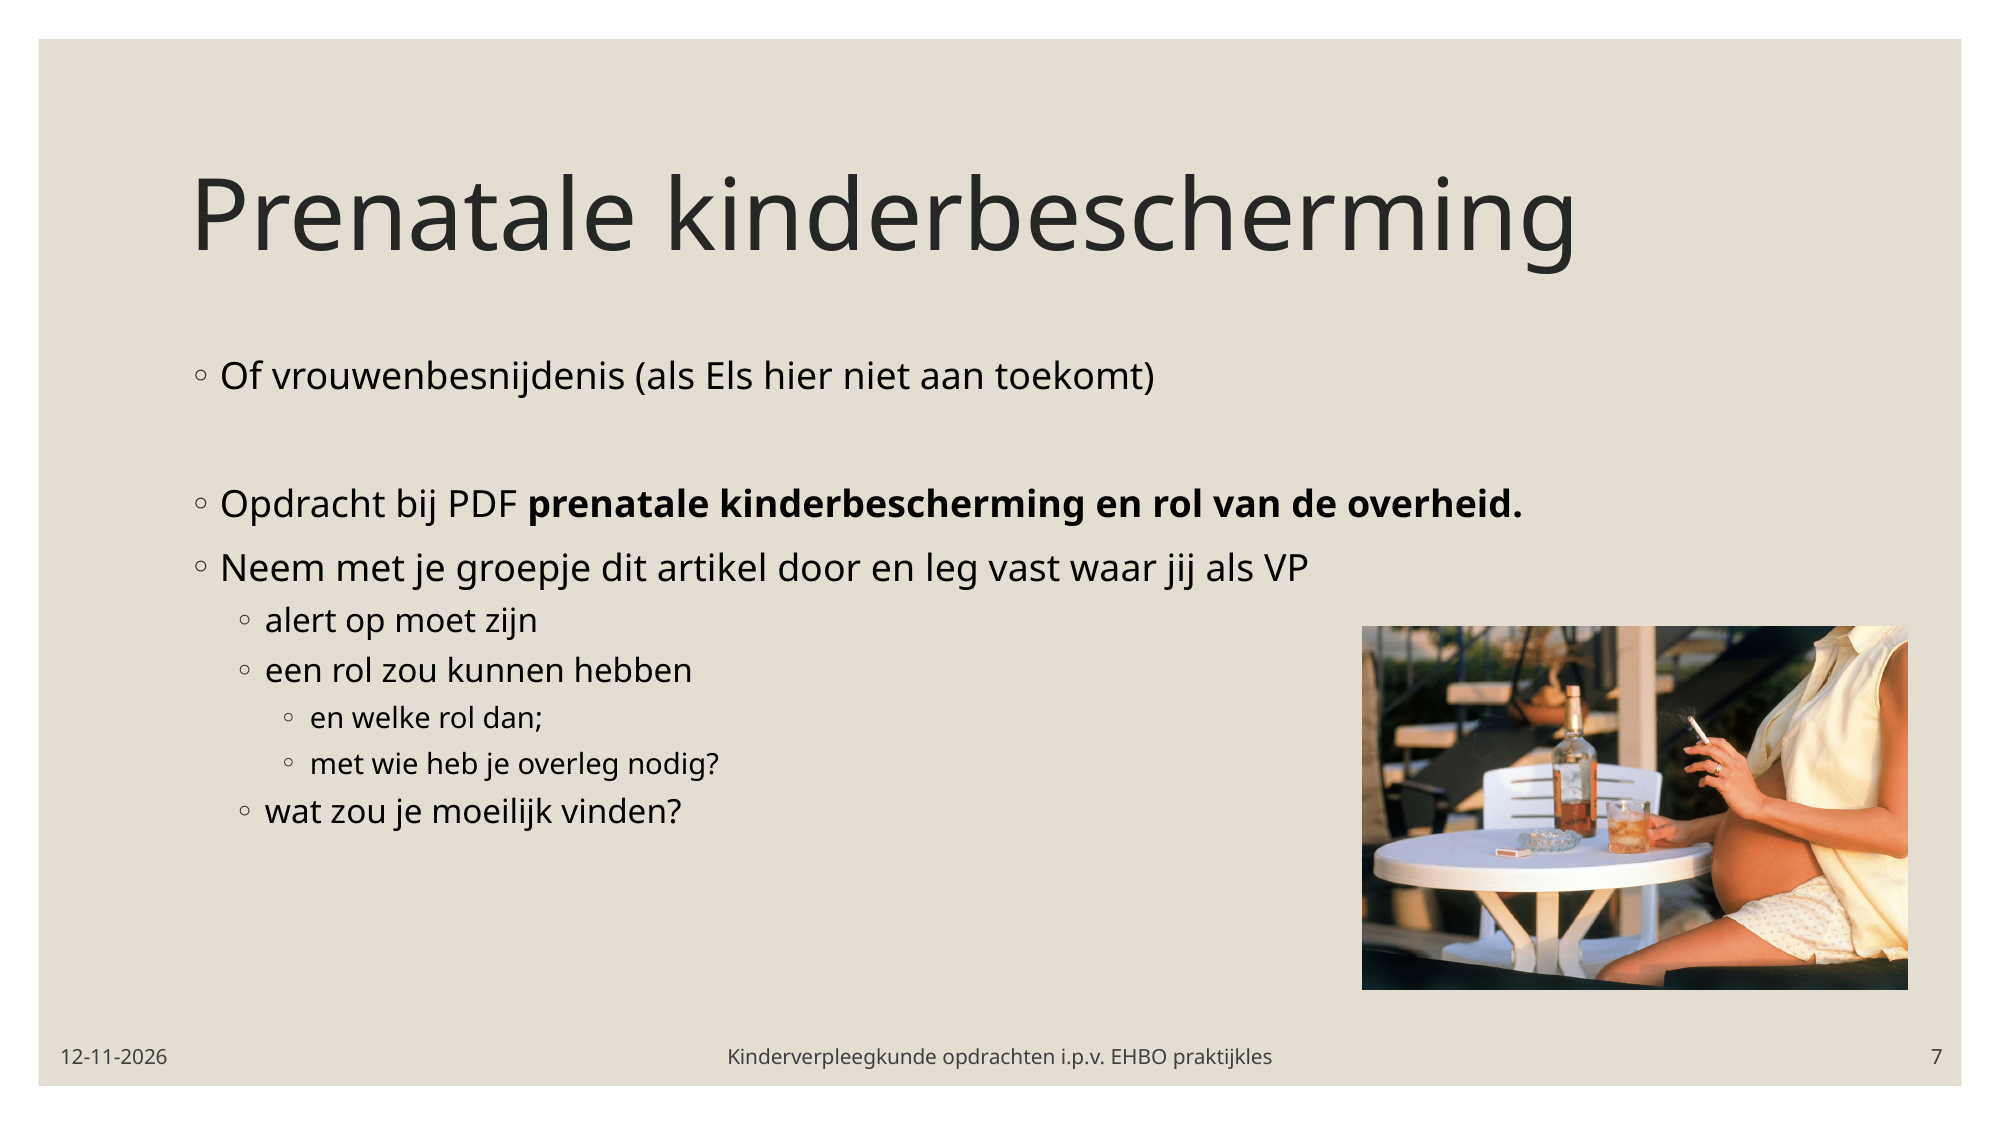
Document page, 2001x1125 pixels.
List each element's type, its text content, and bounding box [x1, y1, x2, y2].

picture [1362, 626, 1908, 990]
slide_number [45, 1034, 495, 1080]
slide_number 7 [1717, 1034, 1958, 1080]
title Prenatale kinderbescherming [174, 105, 1825, 331]
footer Kinderverpleegkunde opdrachten i.p.v. EHBO praktijkles [572, 1034, 1428, 1080]
list Of vrouwenbesnijdenis (als Els hier niet aan toekomt) Opdracht bij PDF prenatale kinderbescherming en rol van de overheid. Neem met je groepje dit artikel door en leg vast waar jij als VP alert op moet zijn een rol zou kunnen hebben en welke rol dan; met wie heb je overleg nodig? wat zou je moeilijk vinden? [174, 345, 1825, 990]
